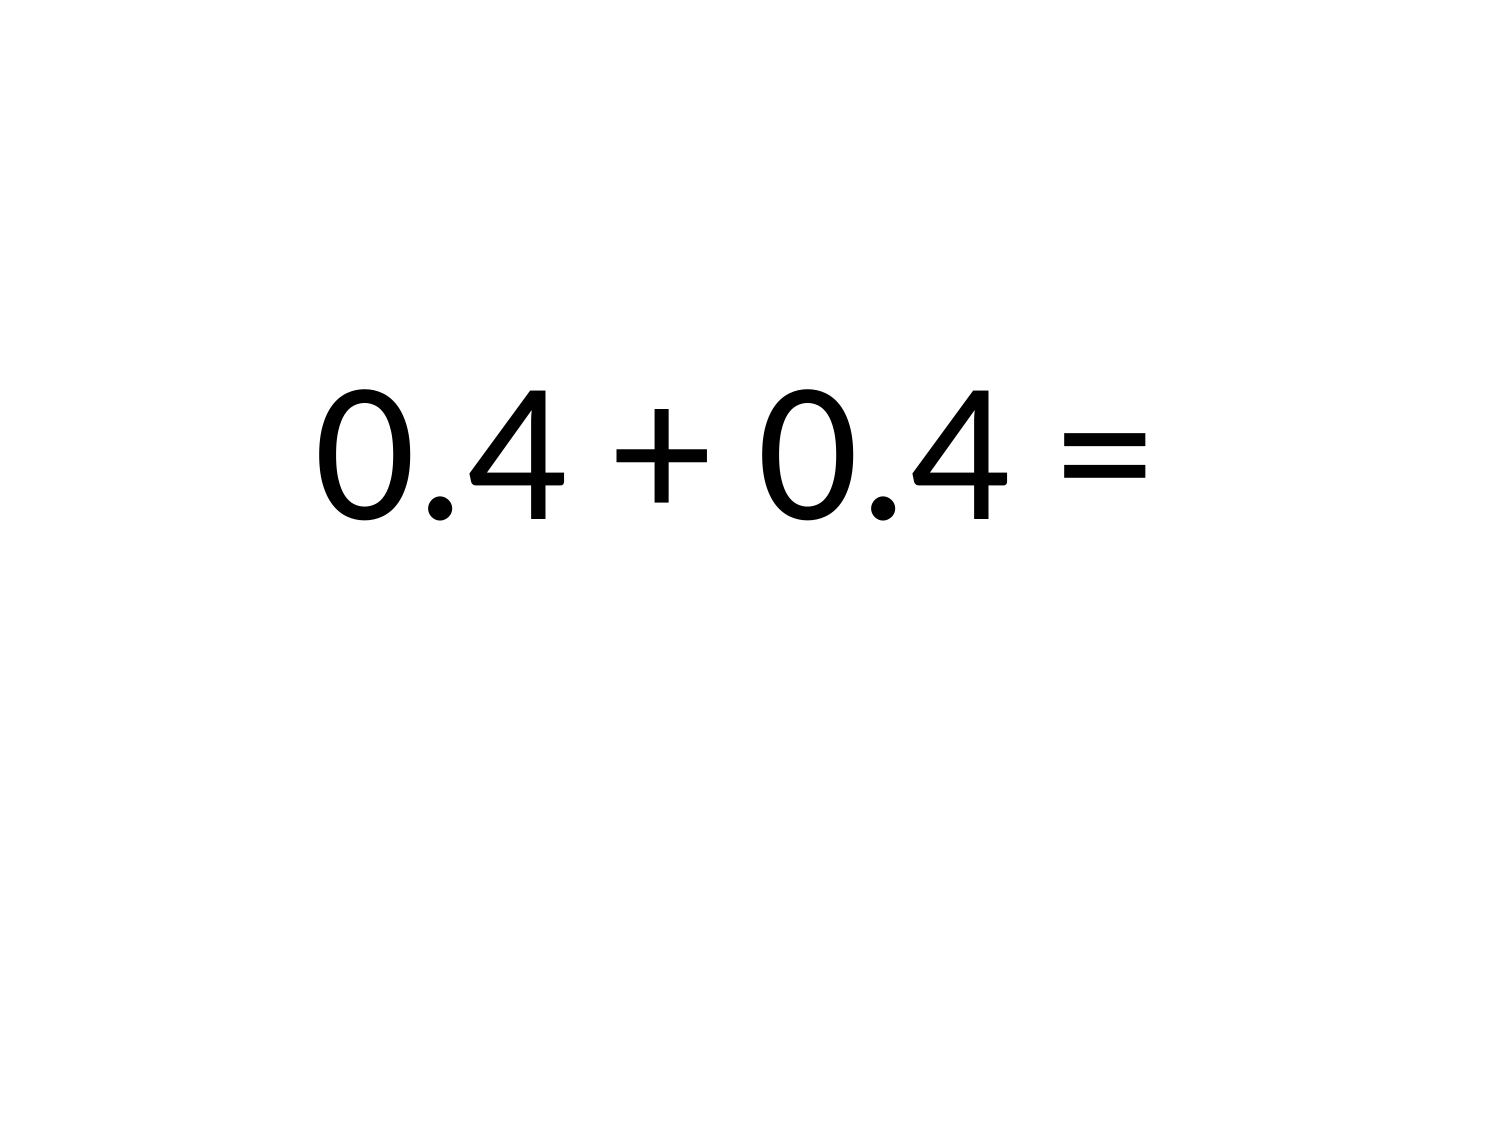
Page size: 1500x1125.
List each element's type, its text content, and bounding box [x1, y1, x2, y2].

text_box 0.4 + 0.4 = [300, 312, 1225, 568]
